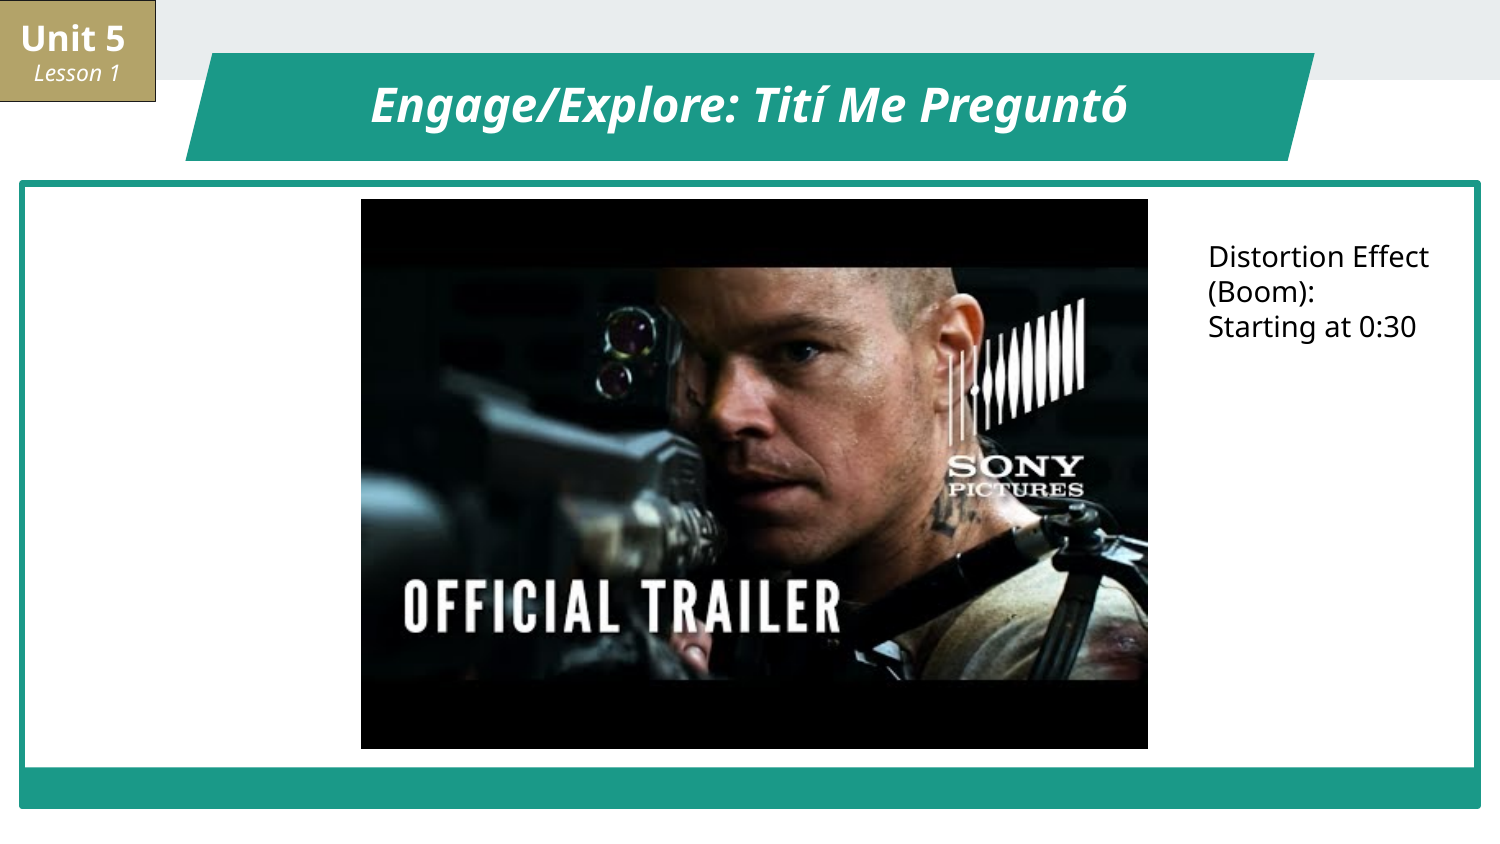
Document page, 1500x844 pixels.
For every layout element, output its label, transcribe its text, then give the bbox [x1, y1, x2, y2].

picture [25, 186, 1475, 804]
title Engage/Explore: Tití Me Preguntó [221, 60, 1279, 155]
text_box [360, 198, 1149, 750]
text_box Unit 5 Lesson 1 [0, 0, 156, 102]
text_box [185, 53, 1315, 161]
